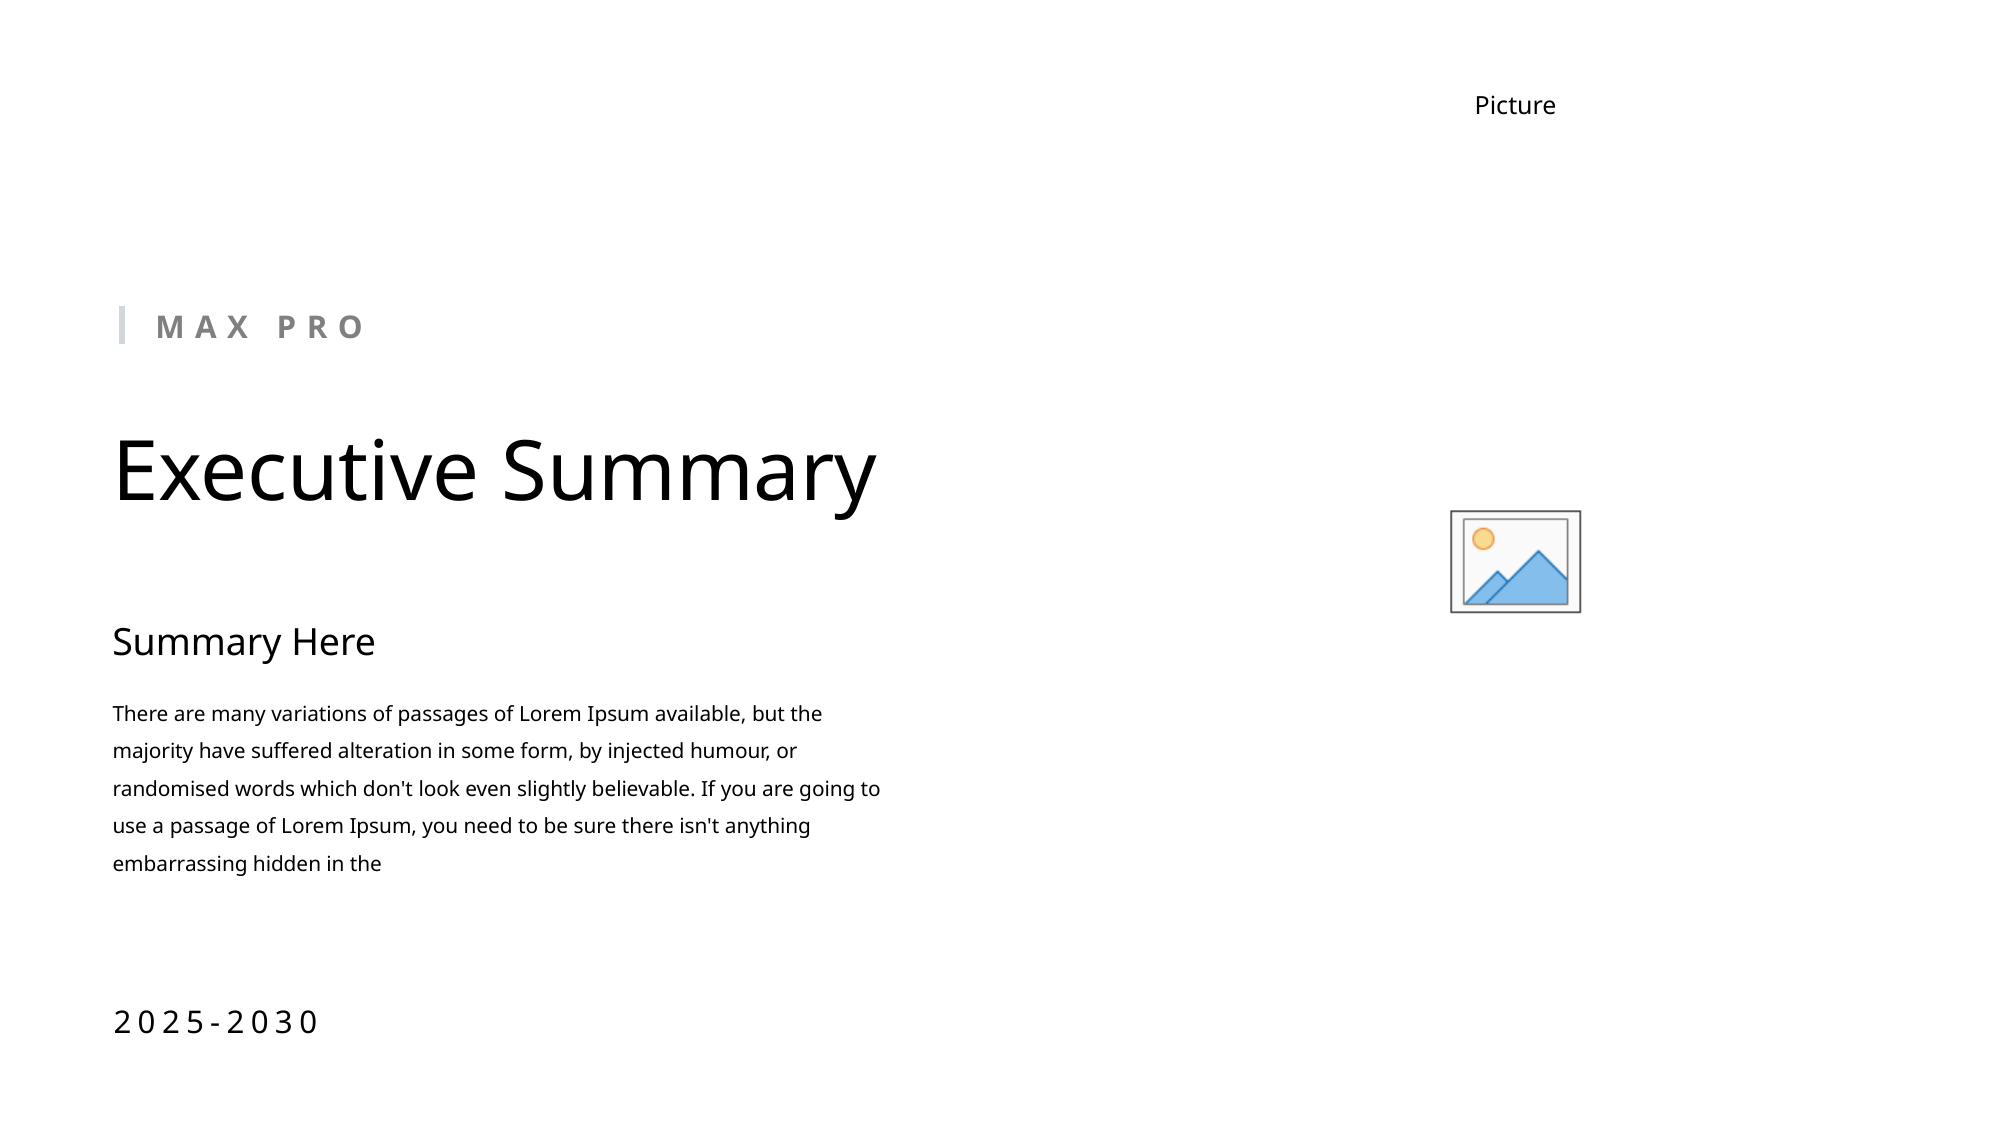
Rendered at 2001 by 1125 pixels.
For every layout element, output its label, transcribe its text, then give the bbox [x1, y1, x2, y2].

text_box Executive Summary [97, 409, 1114, 525]
text_box 2025-2030 [98, 970, 519, 1048]
text_box There are many variations of passages of Lorem Ipsum available, but the majority have suffered alteration in some form, by injected humour, or randomised words which don't look even slightly believable. If you are going to use a passage of Lorem Ipsum, you need to be sure there isn't anything embarrassing hidden in the [97, 680, 910, 883]
text_box Summary Here [97, 610, 450, 671]
picture [1114, 81, 1917, 1042]
text_box MAX PRO [140, 299, 444, 352]
